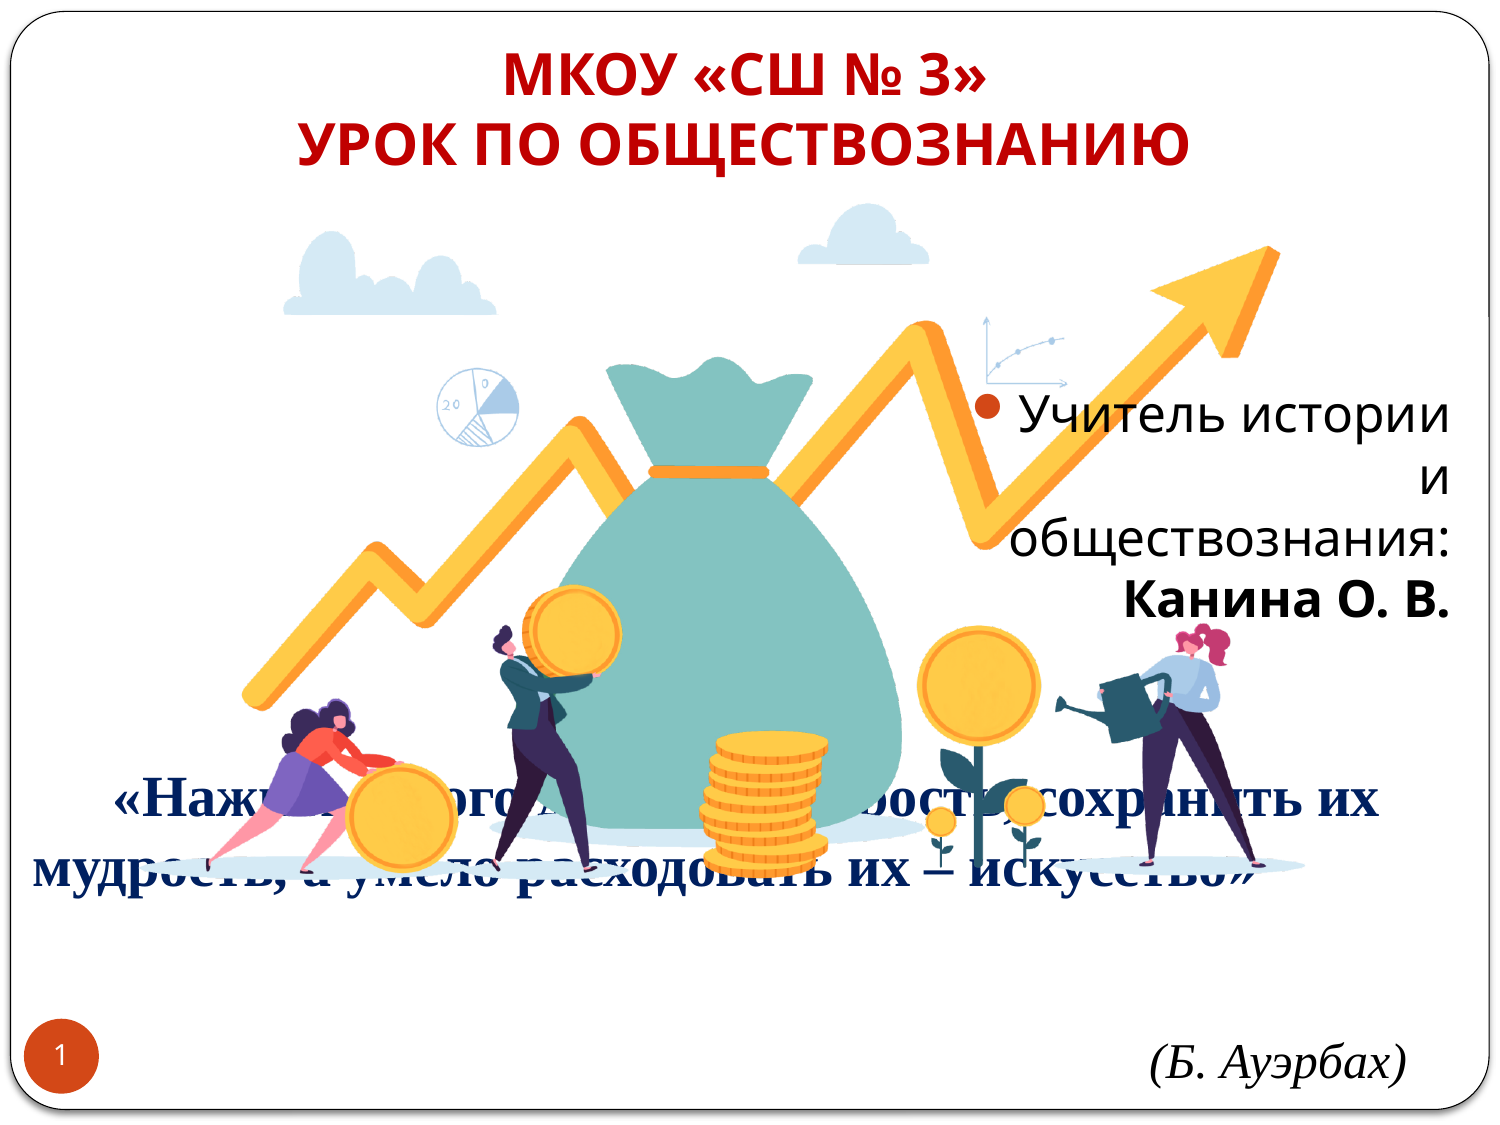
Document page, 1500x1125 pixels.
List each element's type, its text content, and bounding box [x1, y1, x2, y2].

text_box МКОУ «СШ № 3» УРОК ПО ОБЩЕСТВОЗНАНИЮ [69, 29, 1420, 193]
text_box Учитель истории и обществознания: Канина О. В. [1358, 373, 1467, 636]
slide_number 1 [23, 1018, 99, 1094]
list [83, 191, 1353, 941]
title «Нажить много денег – храбрость, сохранить их мудрость, а умело расходовать их – искусство» (Б. Ауэрбах) [17, 890, 1476, 1104]
